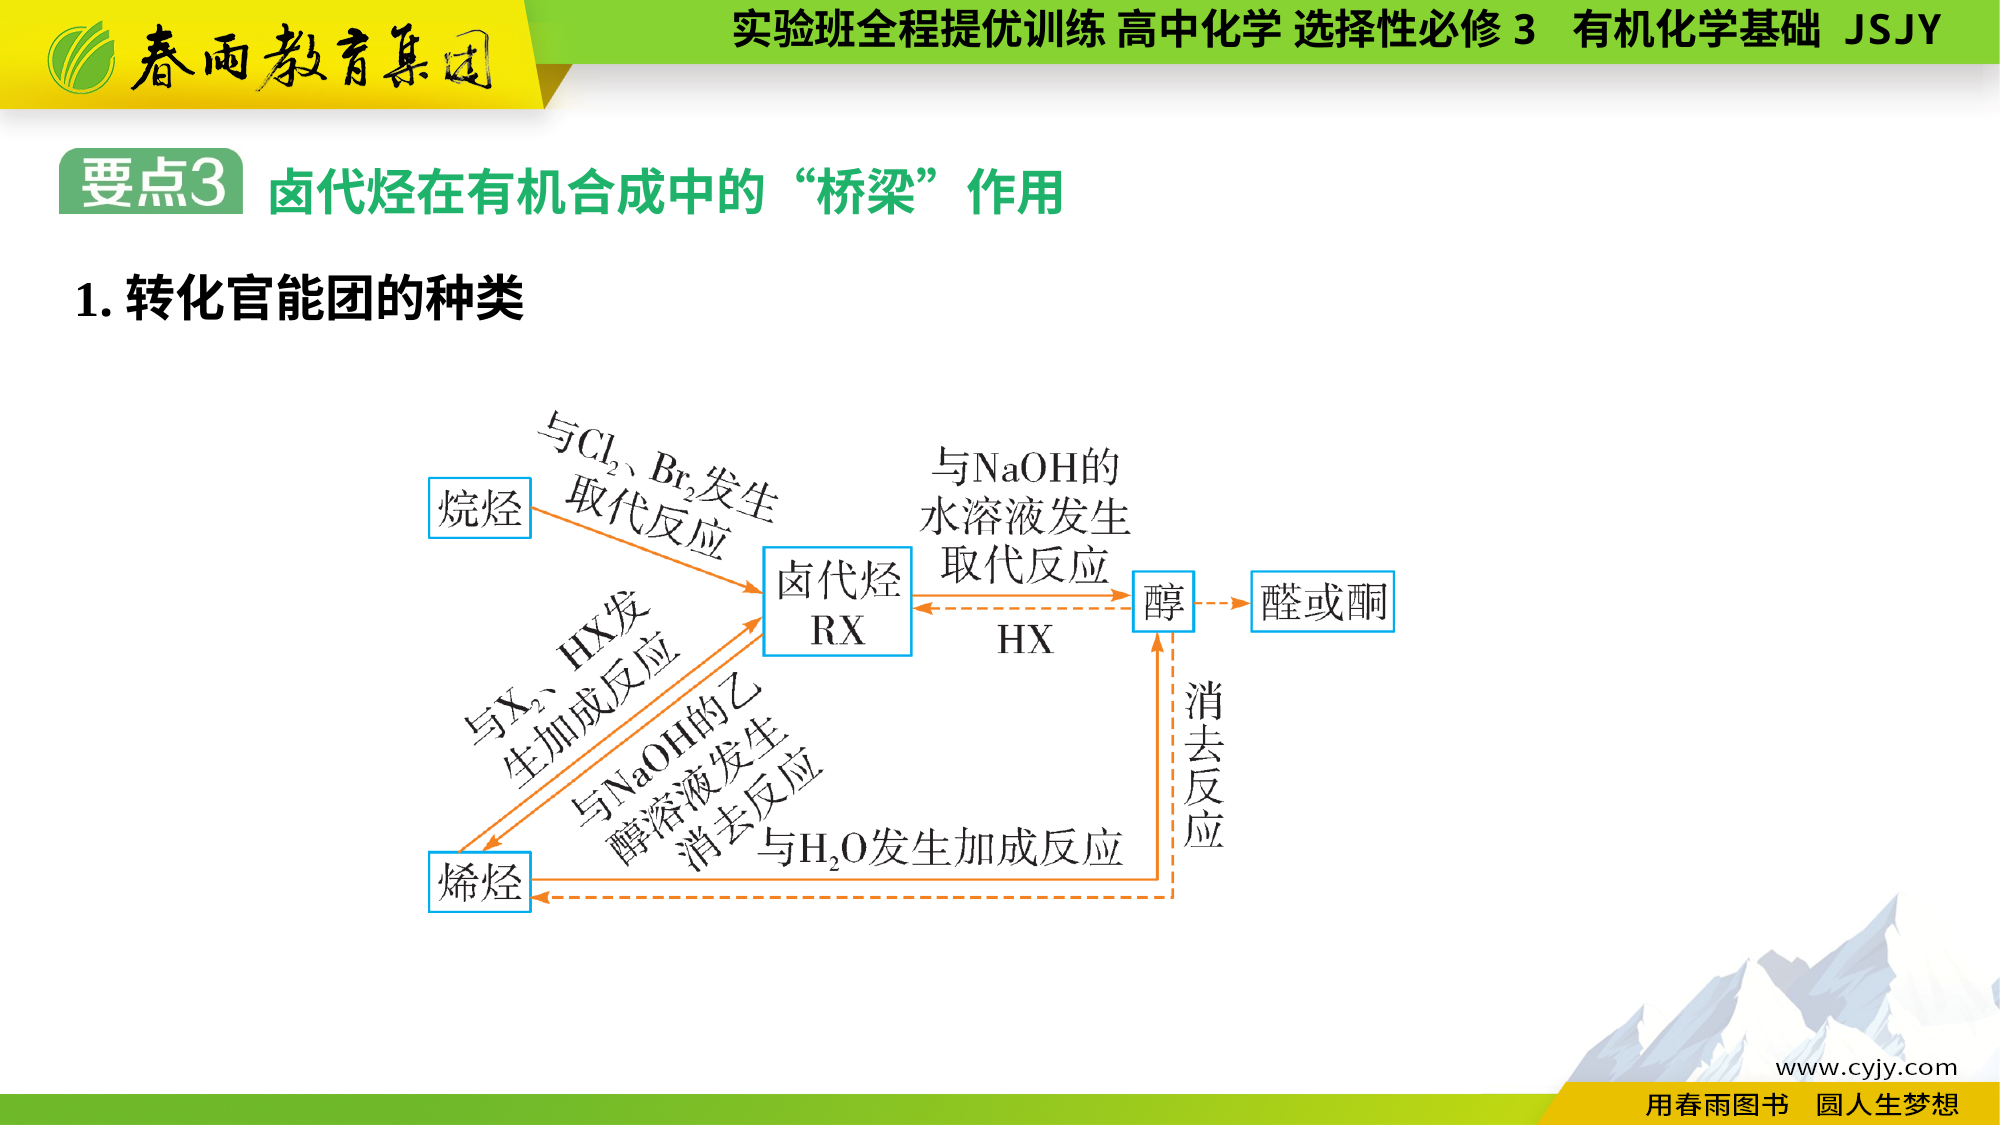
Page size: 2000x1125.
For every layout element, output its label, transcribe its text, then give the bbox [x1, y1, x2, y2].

list 卤代烃在有机合成中的“桥梁”作用 1.转化官能团的种类 [59, 122, 1944, 337]
picture [0, 0, 2000, 1125]
